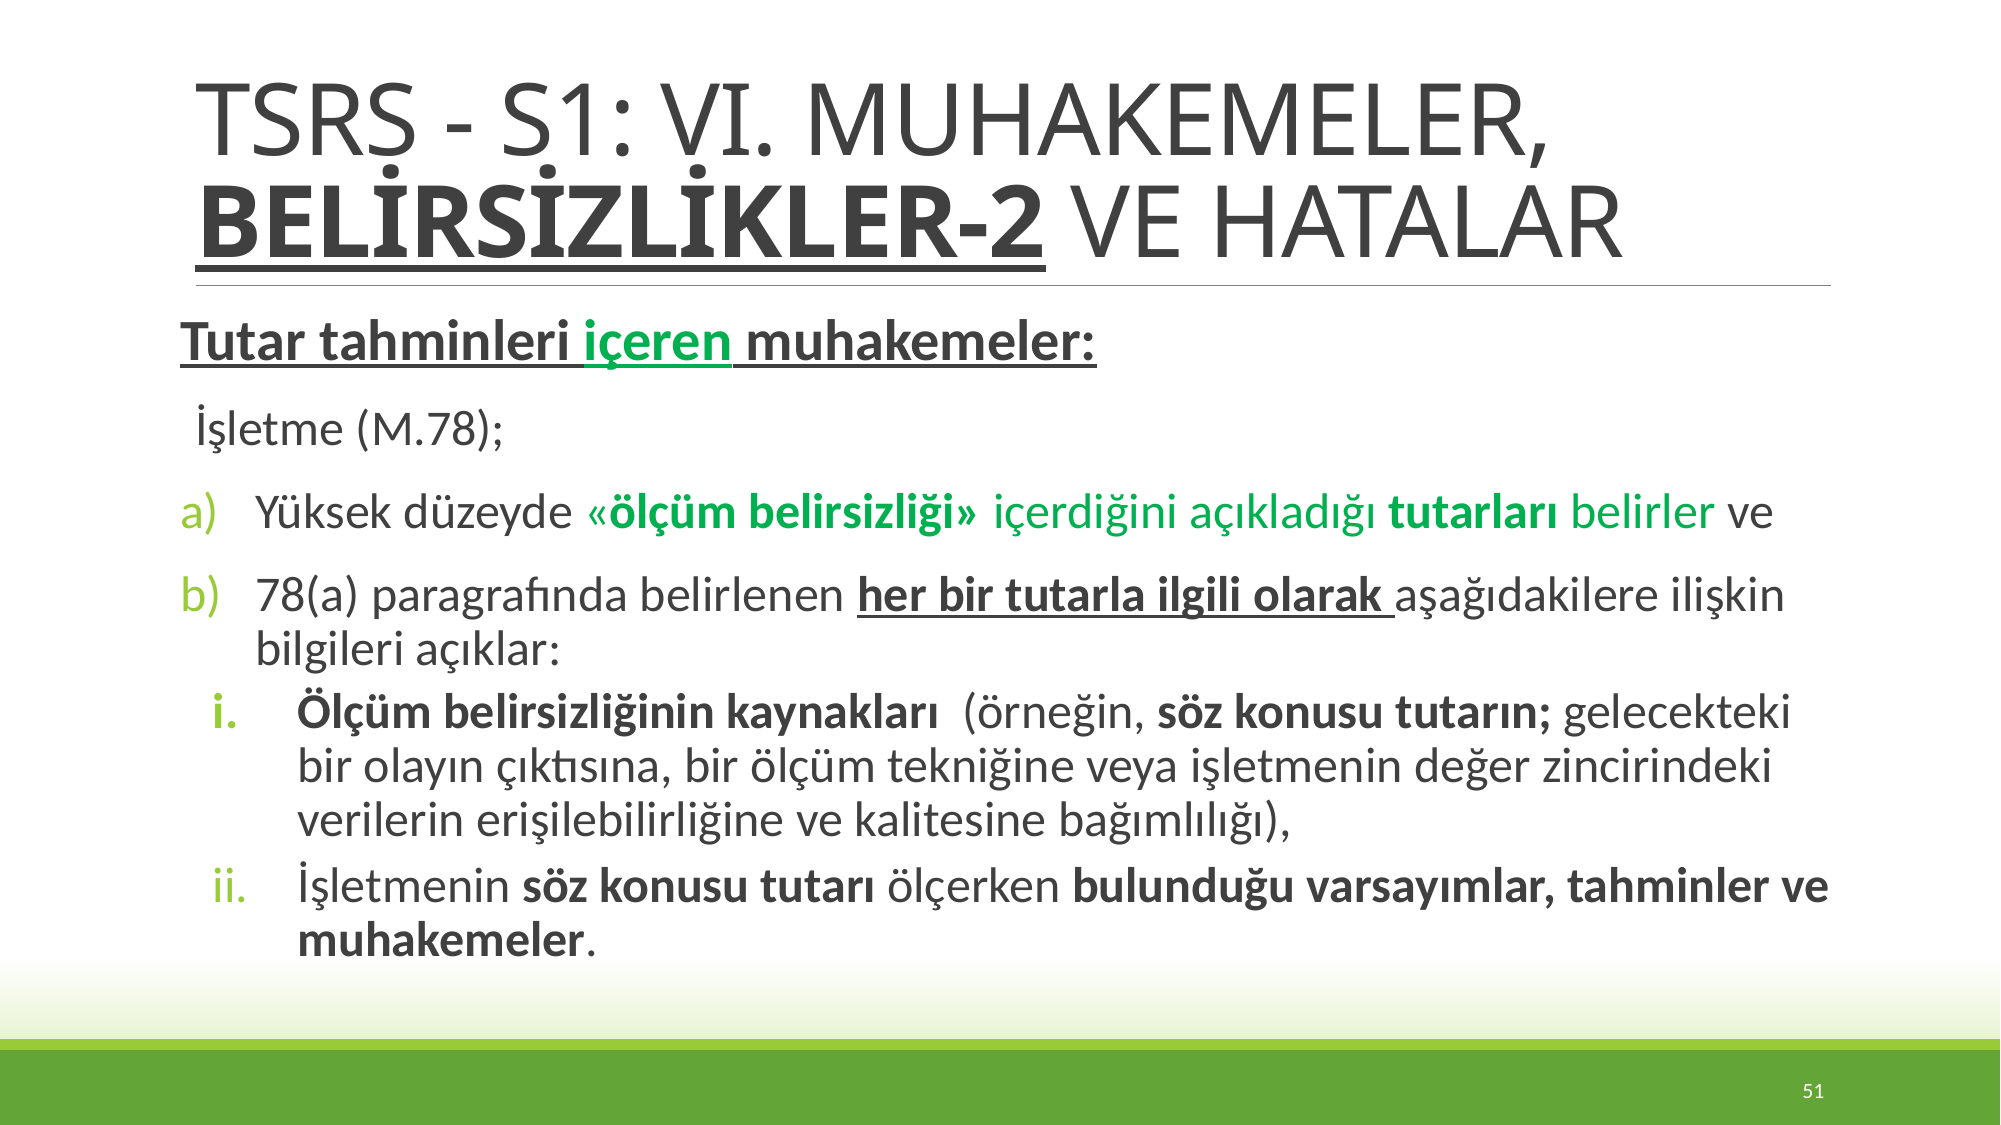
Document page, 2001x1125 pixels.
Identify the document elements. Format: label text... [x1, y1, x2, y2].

title TSRS - S1: VI. MUHAKEMELER, BELİRSİZLİKLER-2 VE HATALAR [180, 47, 1830, 285]
slide_number 51 [1624, 1059, 1840, 1120]
list Tutar tahminleri içeren muhakemeler: İşletme (M.78); Yüksek düzeyde «ölçüm belirsizliği» içerdiğini açıkladığı tutarları belirler ve 78(a) paragrafında belirlenen her bir tutarla ilgili olarak aşağıdakilere ilişkin bilgileri açıklar: Ölçüm belirsizliğinin kaynakları (örneğin, söz konusu tutarın; gelecekteki bir olayın çıktısına, bir ölçüm tekniğine veya işletmenin değer zincirindeki verilerin erişilebilirliğine ve kalitesine bağımlılığı), İşletmenin söz konusu tutarı ölçerken bulunduğu varsayımlar, tahminler ve muhakemeler. [180, 302, 1845, 1060]
